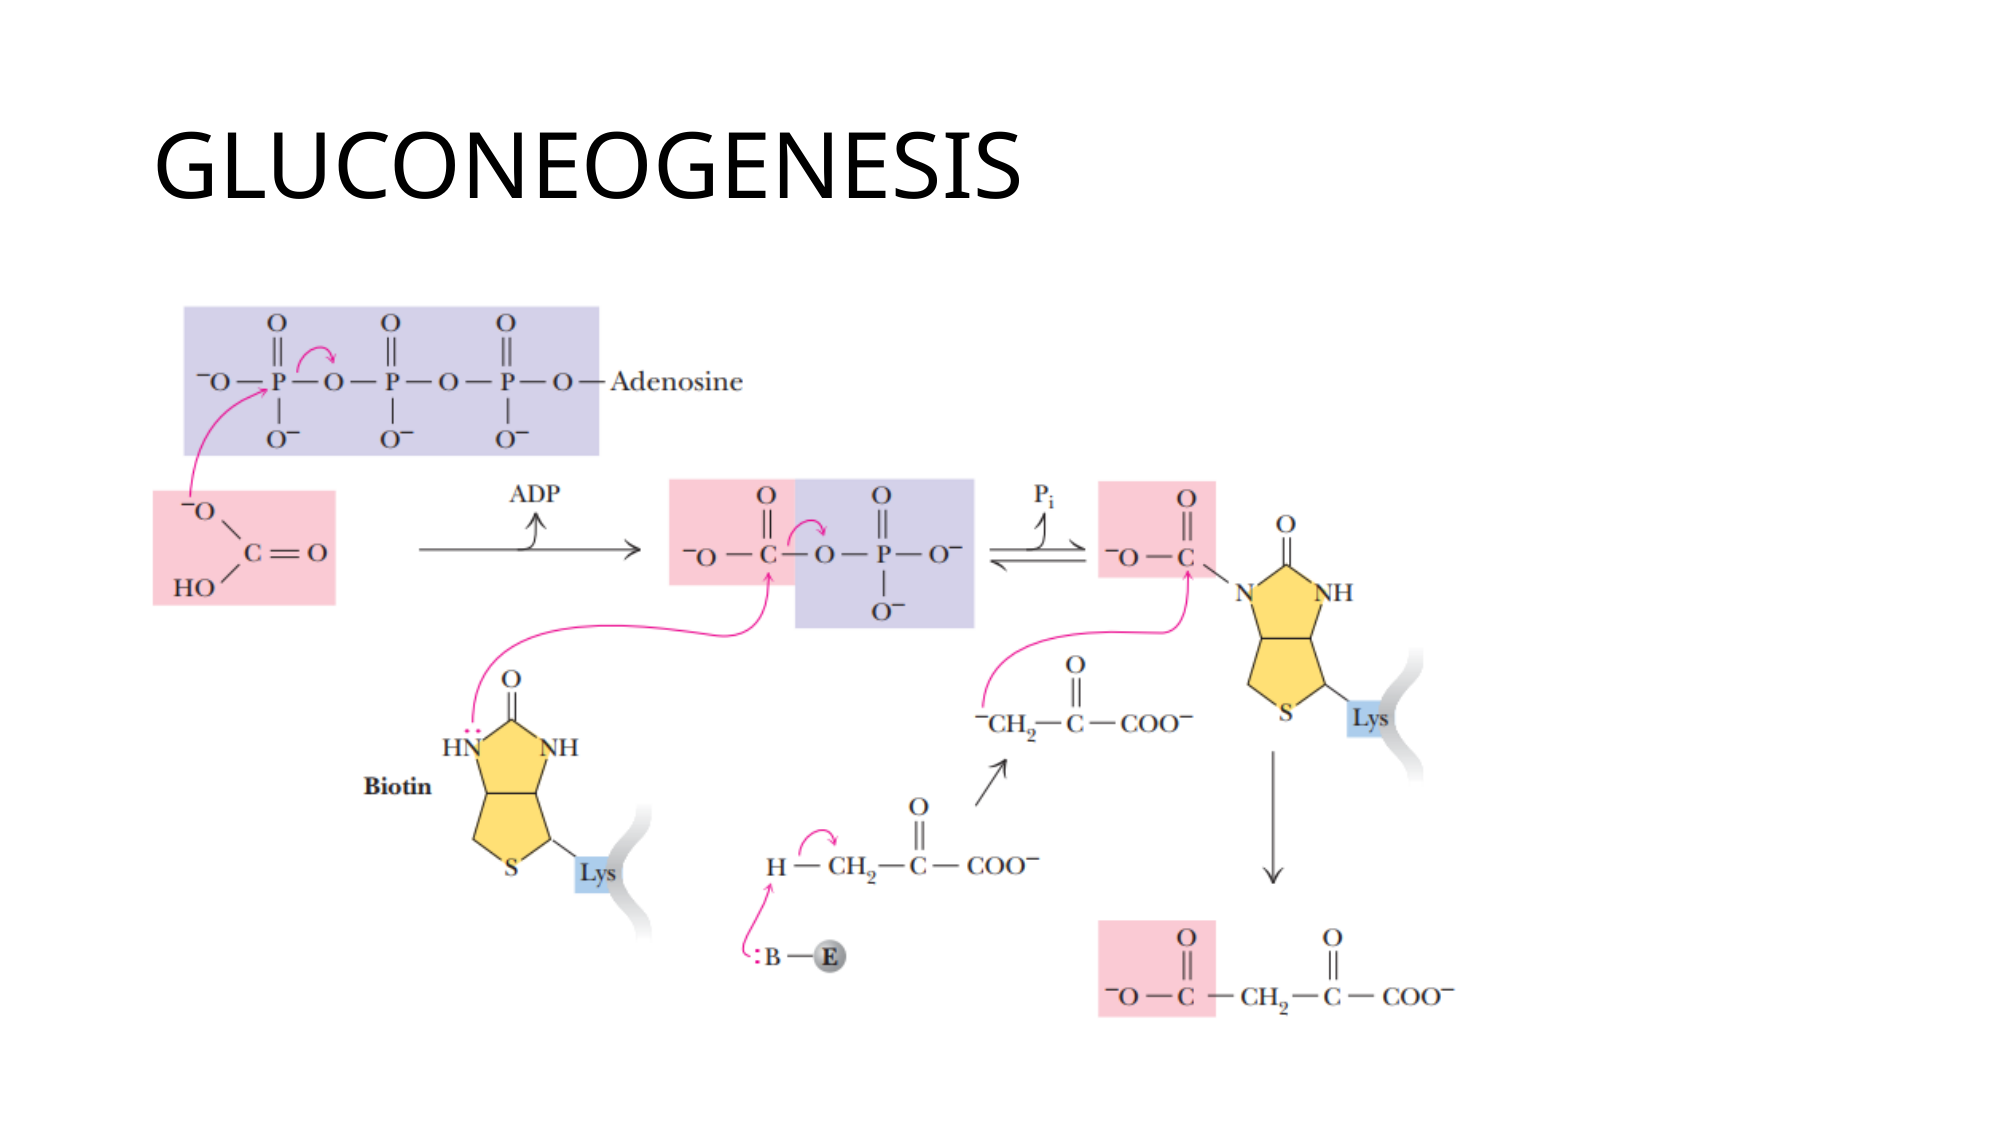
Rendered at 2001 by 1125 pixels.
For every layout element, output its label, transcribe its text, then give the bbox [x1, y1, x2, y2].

title GLUCONEOGENESIS [137, 59, 1863, 278]
picture [142, 290, 1493, 1034]
